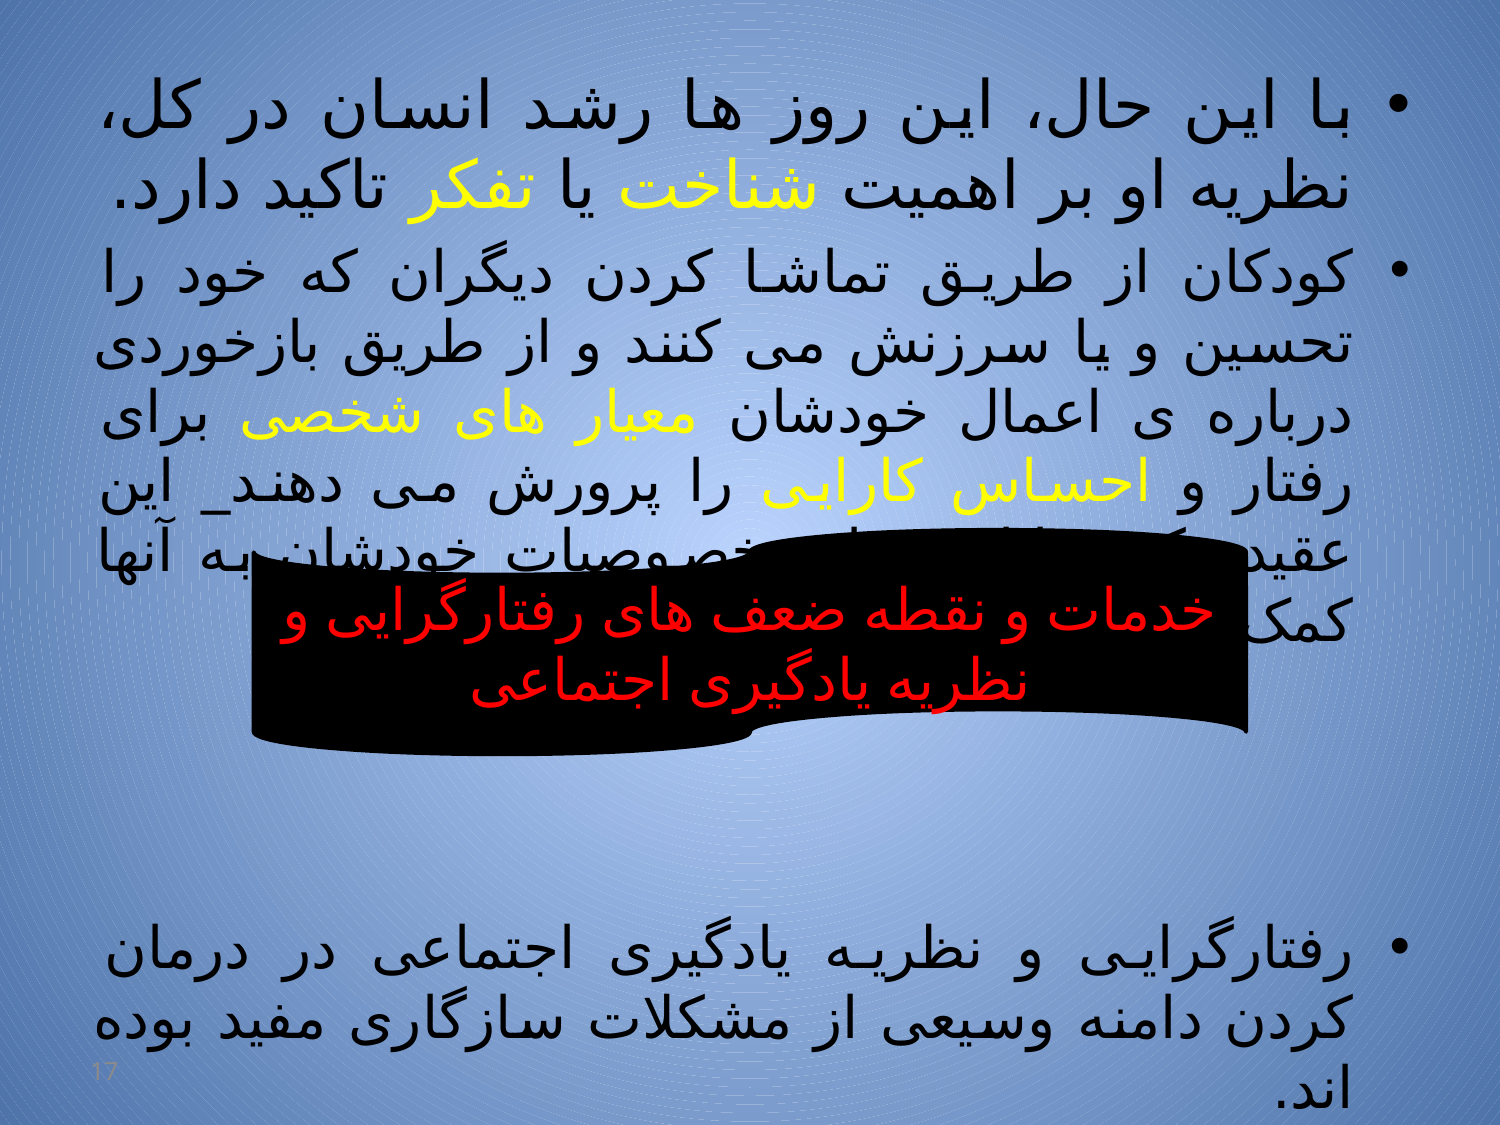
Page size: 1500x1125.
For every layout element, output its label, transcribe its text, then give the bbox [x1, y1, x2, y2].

list با این حال، این روز ها رشد انسان در کل، نظریه او بر اهمیت شناخت یا تفکر تاکید دارد. کودکان از طریق تماشا کردن دیگران که خود را تحسین و یا سرزنش می کنند و از طریق بازخوردی درباره ی اعمال خودشان معیار های شخصی برای رفتار و احساس کارایی را پرورش می دهند_ این عقیده که توانایی ها و خصوصیات خودشان به آنها کمک می کنند تا موفق شوند. رفتارگرایی و نظریه یادگیری اجتماعی در درمان کردن دامنه وسیعی از مشکلات سازگاری مفید بوده اند. [75, 54, 1425, 1005]
slide_number 17 [75, 1042, 425, 1103]
text_box خدمات و نقطه ضعف های رفتارگرایی و نظریه یادگیری اجتماعی [251, 527, 1249, 757]
